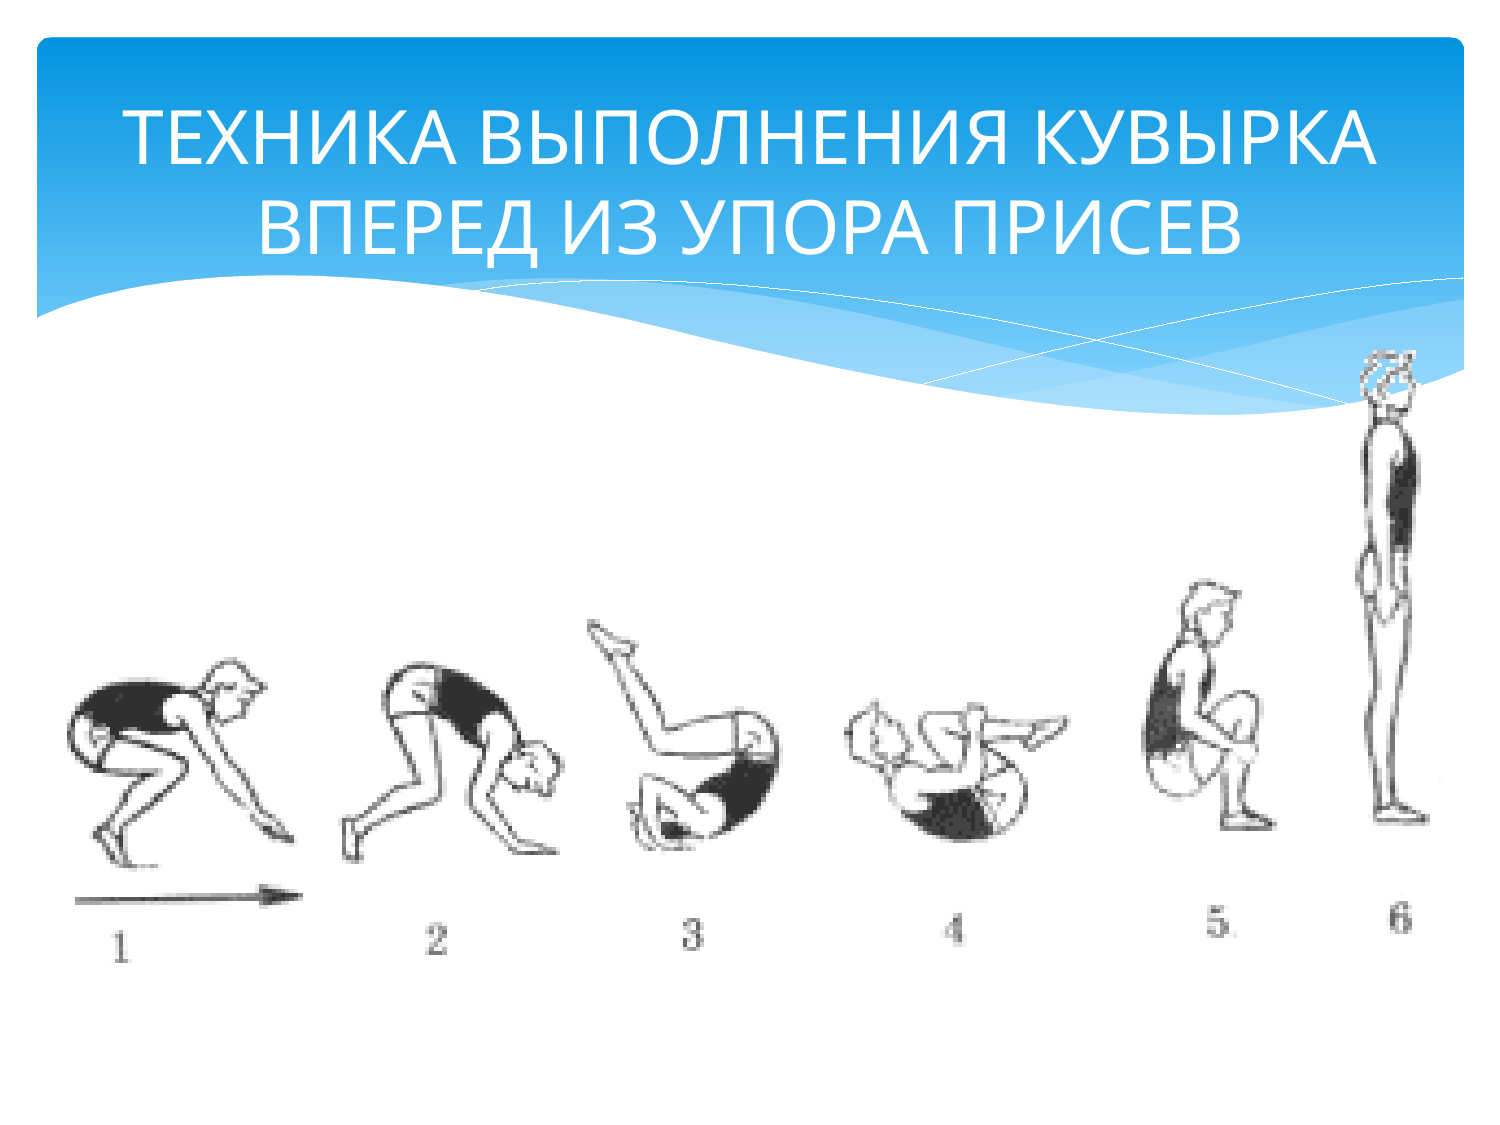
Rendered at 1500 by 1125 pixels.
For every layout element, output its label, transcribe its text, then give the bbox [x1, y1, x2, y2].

title ТЕХНИКА ВЫПОЛНЕНИЯ КУВЫРКА ВПЕРЕД ИЗ УПОРА ПРИСЕВ [75, 45, 1425, 315]
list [41, 326, 1465, 977]
